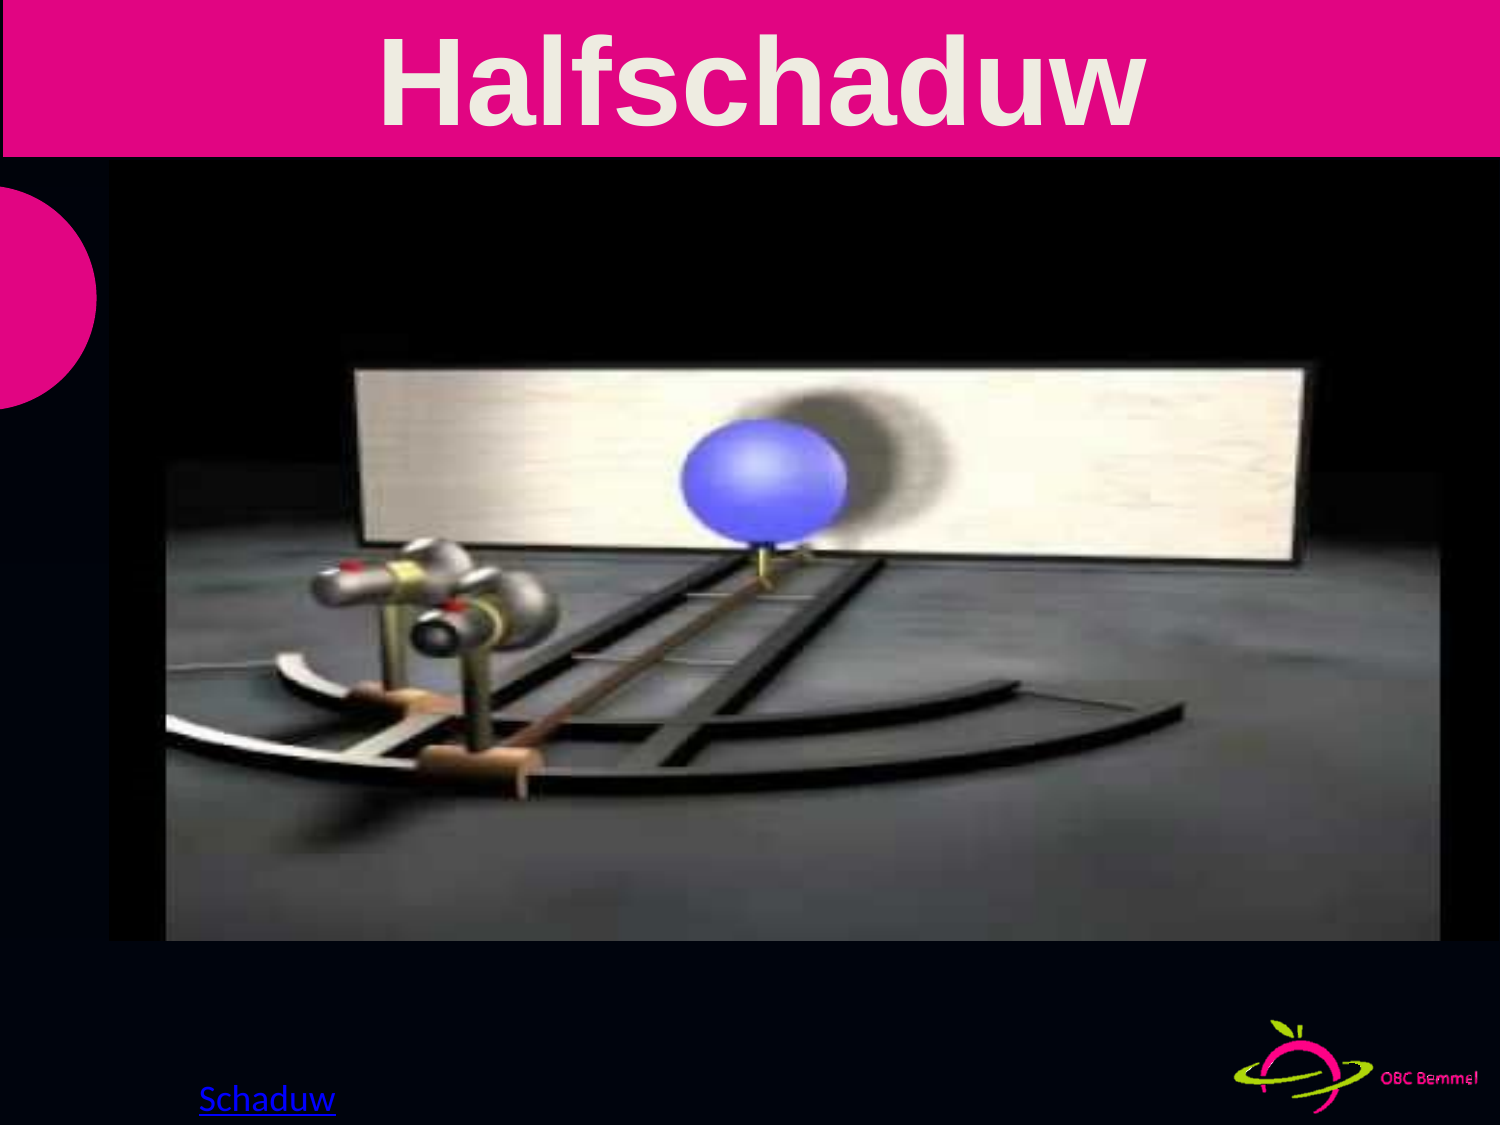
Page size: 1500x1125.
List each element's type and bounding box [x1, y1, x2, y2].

text_box [108, 159, 1500, 942]
text_box [0, 0, 1500, 1123]
